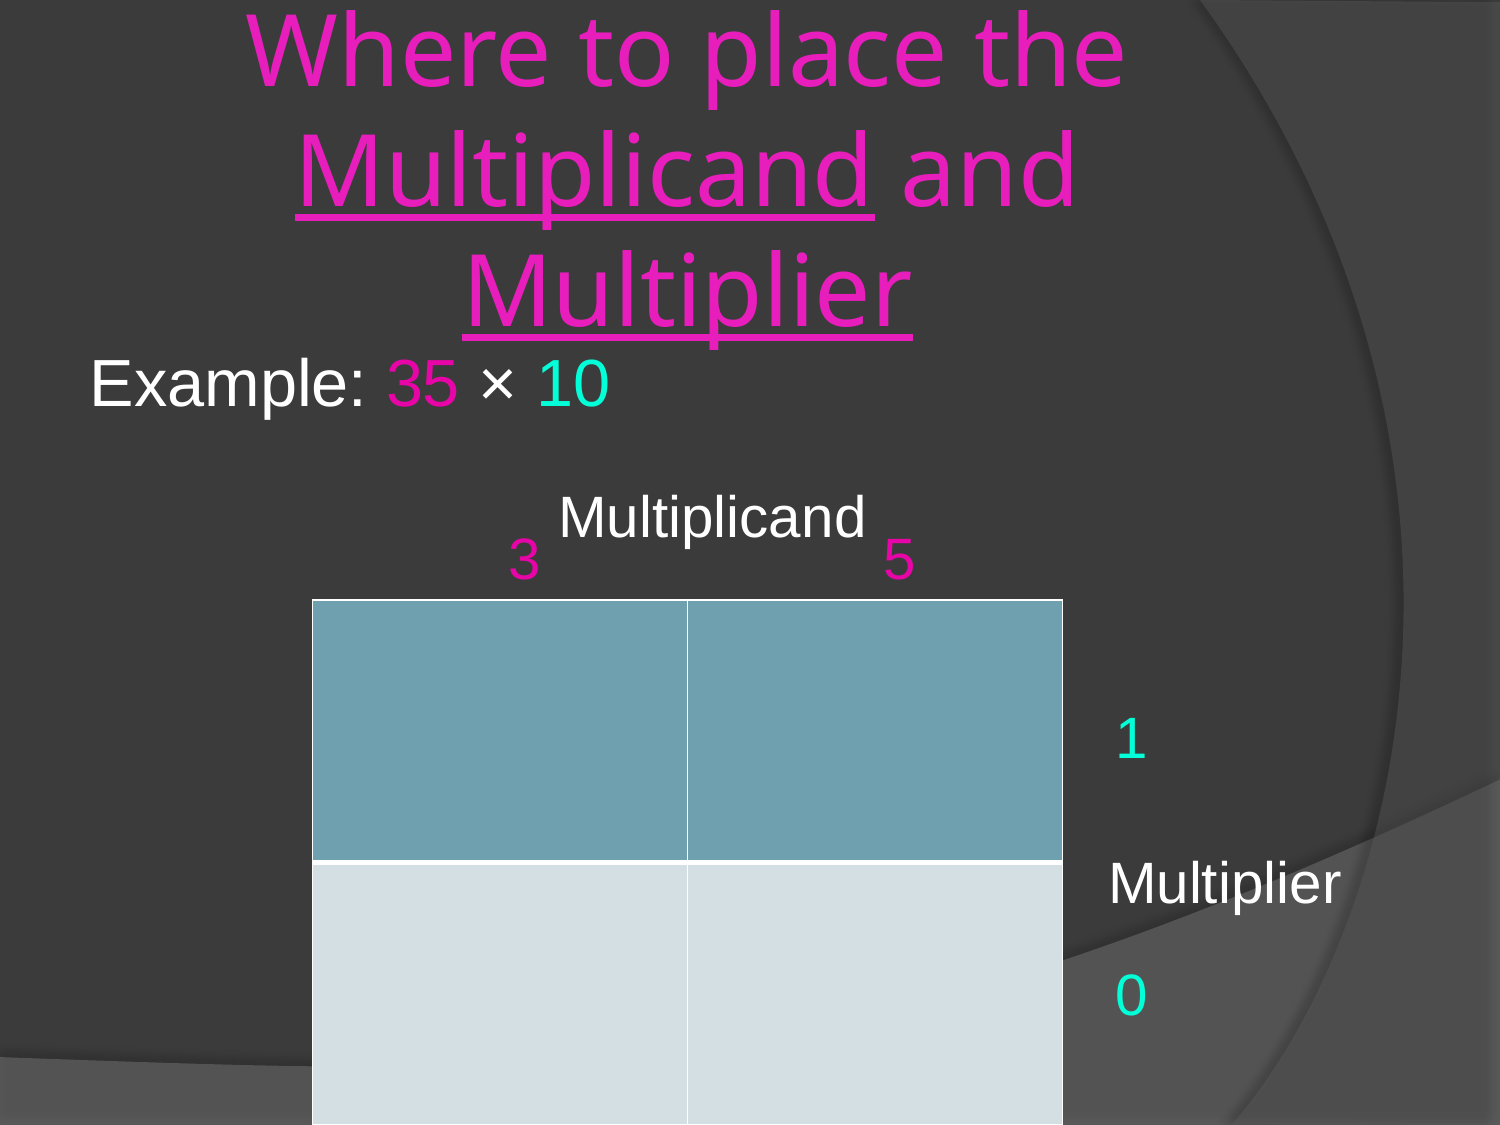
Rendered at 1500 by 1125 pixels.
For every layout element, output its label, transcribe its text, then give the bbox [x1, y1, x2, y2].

text_box 1 [1087, 692, 1175, 778]
table_cell [313, 865, 687, 1124]
text_box 5 [712, 514, 1088, 599]
text_box Multiplier [1062, 837, 1388, 923]
text_box Multiplicand [500, 471, 925, 514]
text_box 3 [337, 514, 712, 599]
text_box Example: 35 × 10 [75, 331, 713, 427]
table_cell [688, 865, 1062, 1124]
title Where to place the Multiplicand and Multiplier [75, 45, 1300, 288]
table_header [313, 601, 687, 860]
text_box 0 [1087, 950, 1175, 1035]
table_header [688, 601, 1062, 860]
